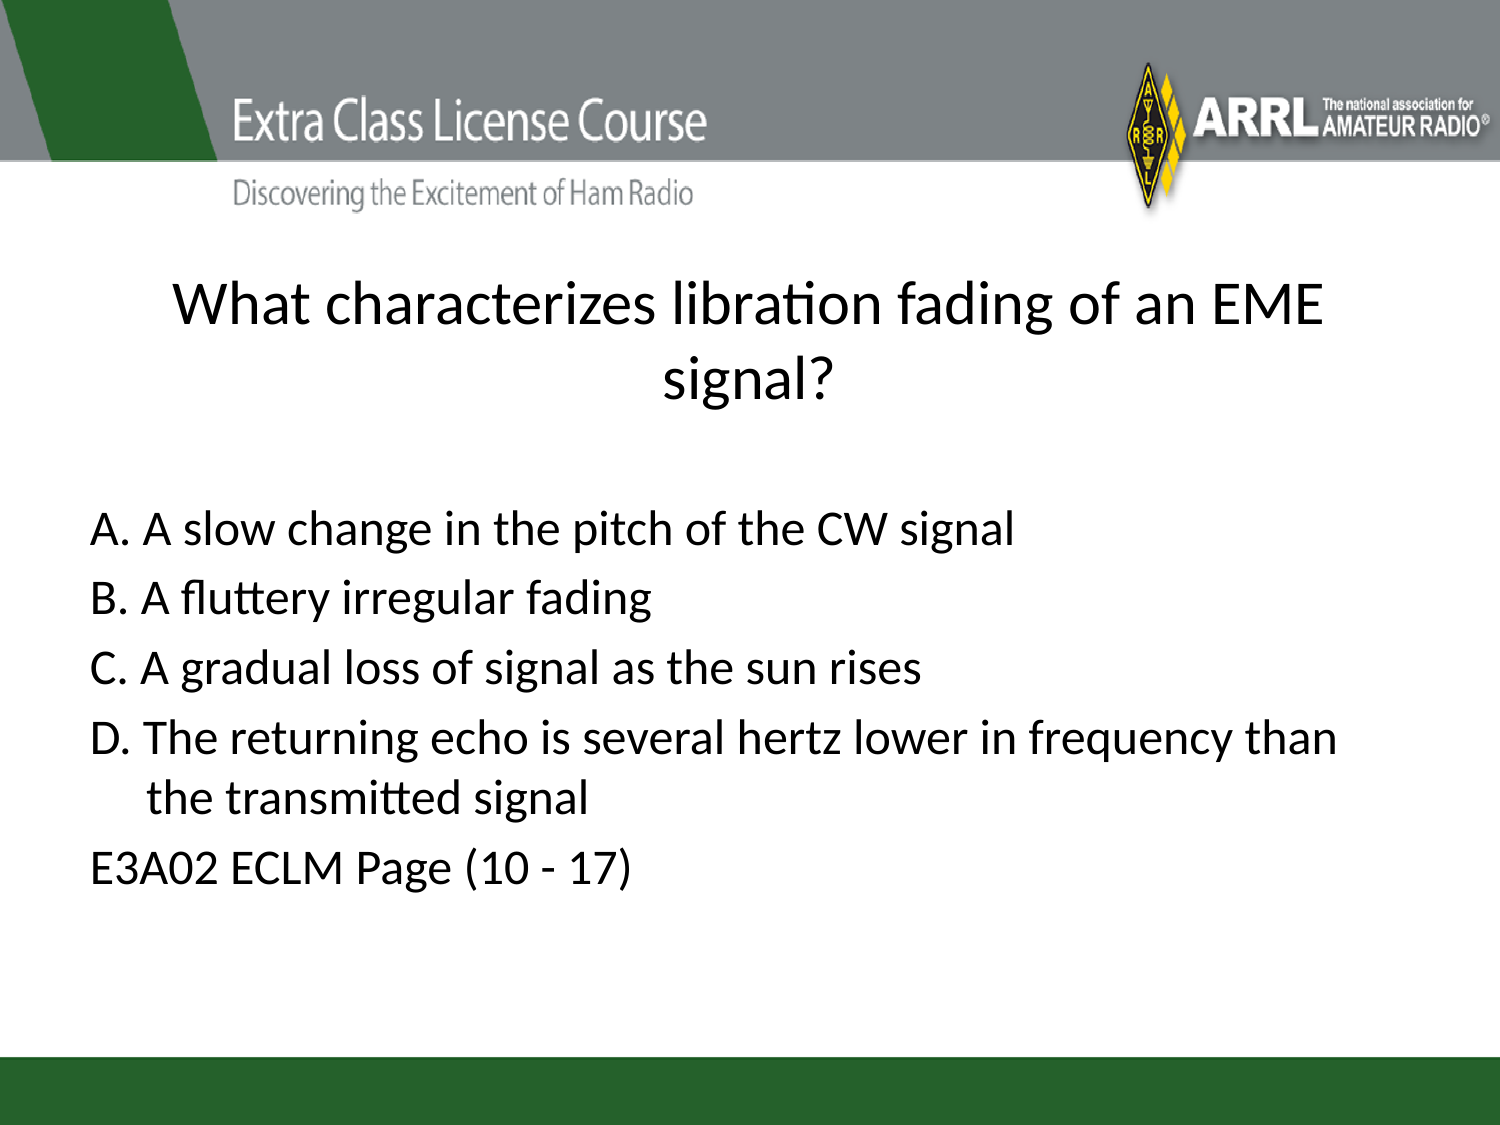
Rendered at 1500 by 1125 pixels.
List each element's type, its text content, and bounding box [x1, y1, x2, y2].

list A. A slow change in the pitch of the CW signal B. A fluttery irregular fading C. A gradual loss of signal as the sun rises D. The returning echo is several hertz lower in frequency than the transmitted signal E3A02 ECLM Page (10 - 17) [75, 487, 1425, 1005]
title What characterizes libration fading of an EME signal? [75, 254, 1425, 435]
picture [0, 0, 1500, 1125]
